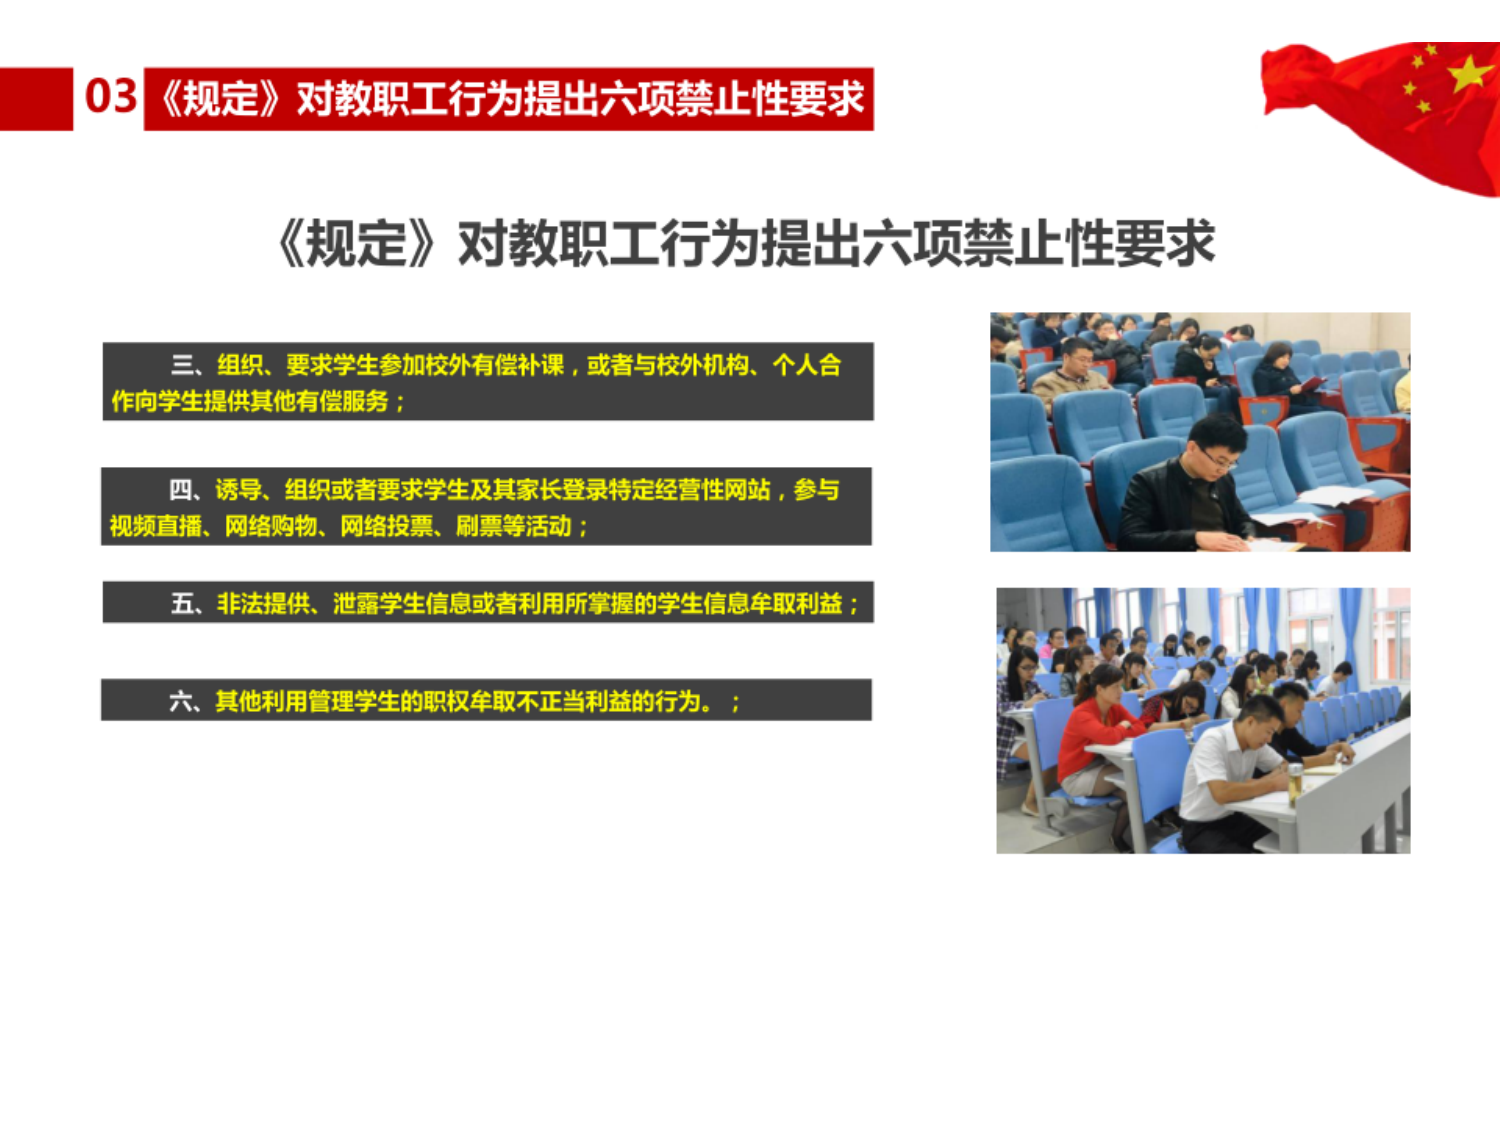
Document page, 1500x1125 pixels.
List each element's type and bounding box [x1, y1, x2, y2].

list [0, 42, 1500, 887]
